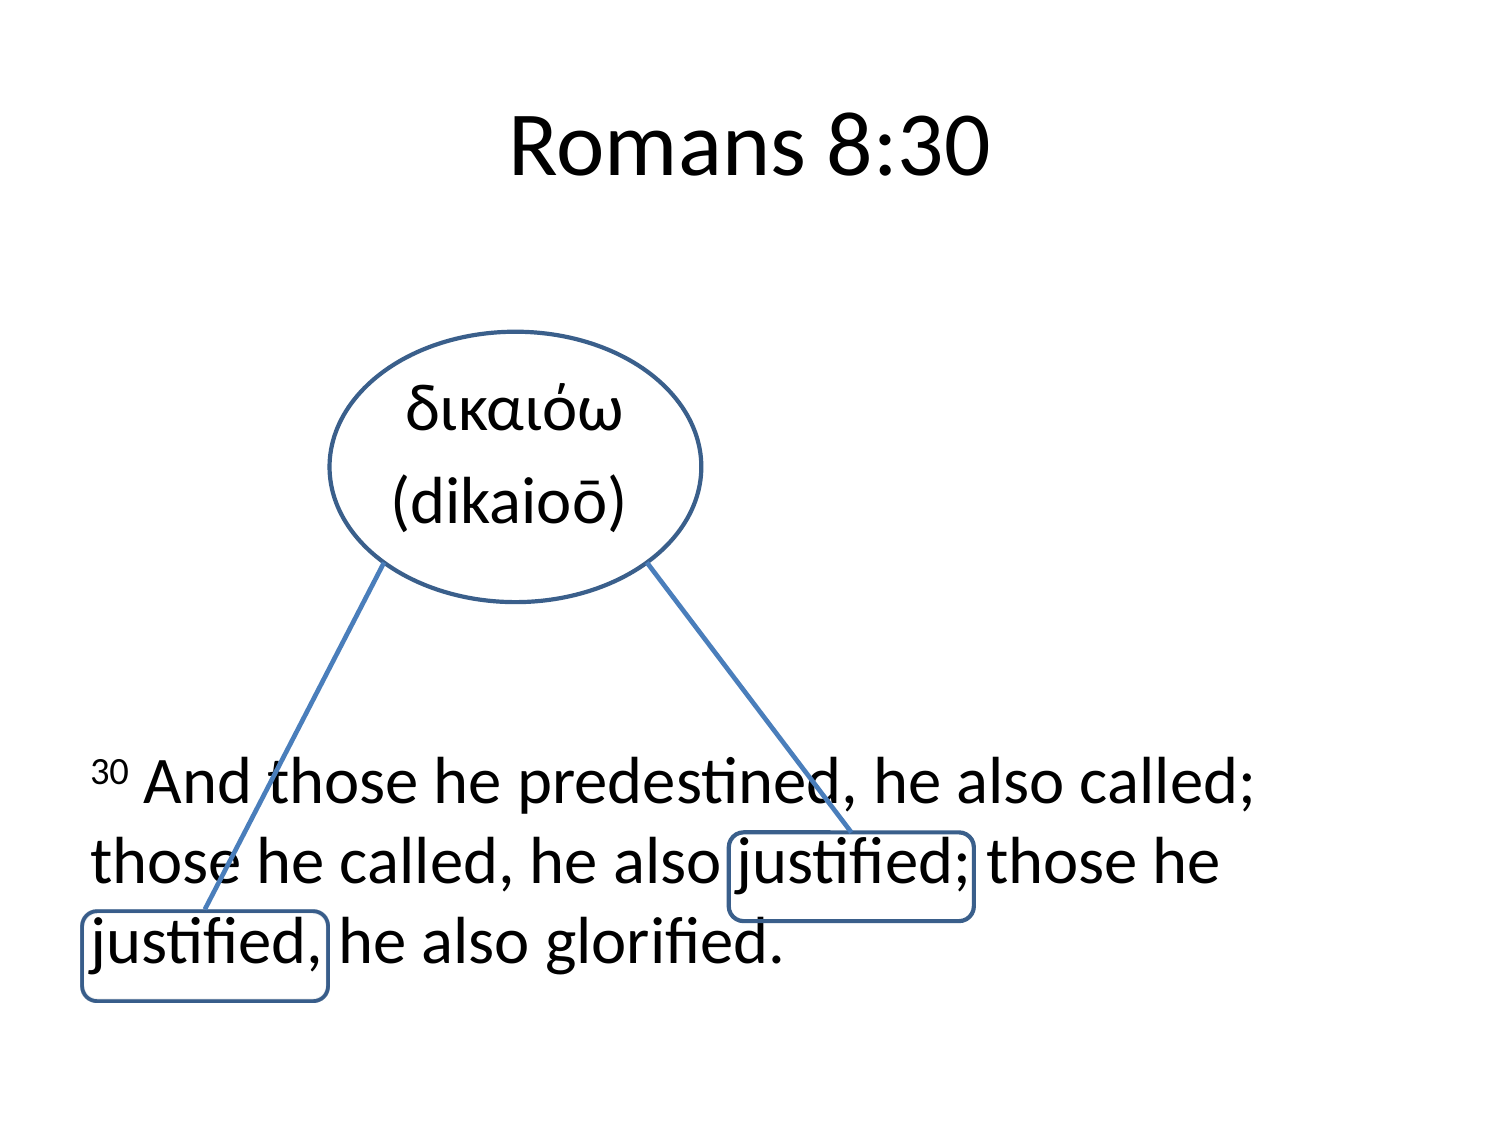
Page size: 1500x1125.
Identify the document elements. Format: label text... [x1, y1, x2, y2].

text_box [726, 830, 976, 924]
list δικαιόω (dikaioō) 30 And those he predestined, he also called; those he called, he also justified; those he justified, he also glorified. [75, 262, 1425, 1005]
title Romans 8:30 [75, 45, 1425, 233]
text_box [204, 562, 385, 910]
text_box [646, 562, 852, 833]
picture [80, 909, 330, 1003]
text_box [327, 329, 704, 605]
